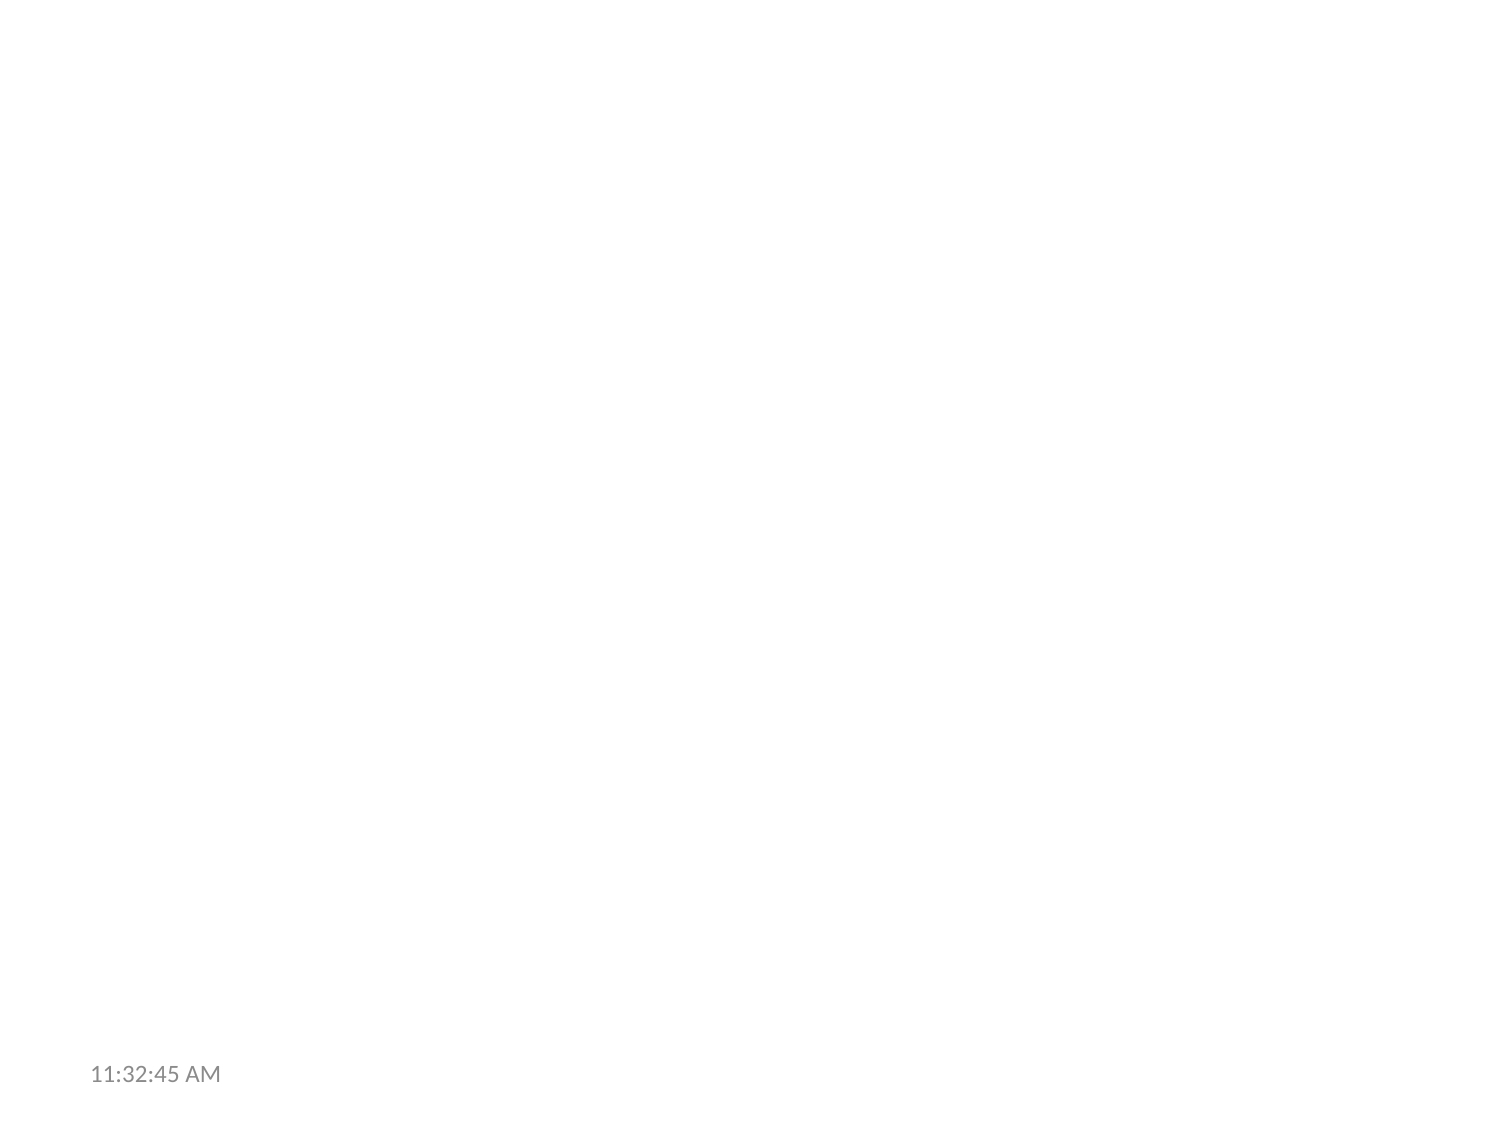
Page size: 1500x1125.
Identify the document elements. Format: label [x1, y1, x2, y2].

slide_number [75, 1042, 425, 1103]
